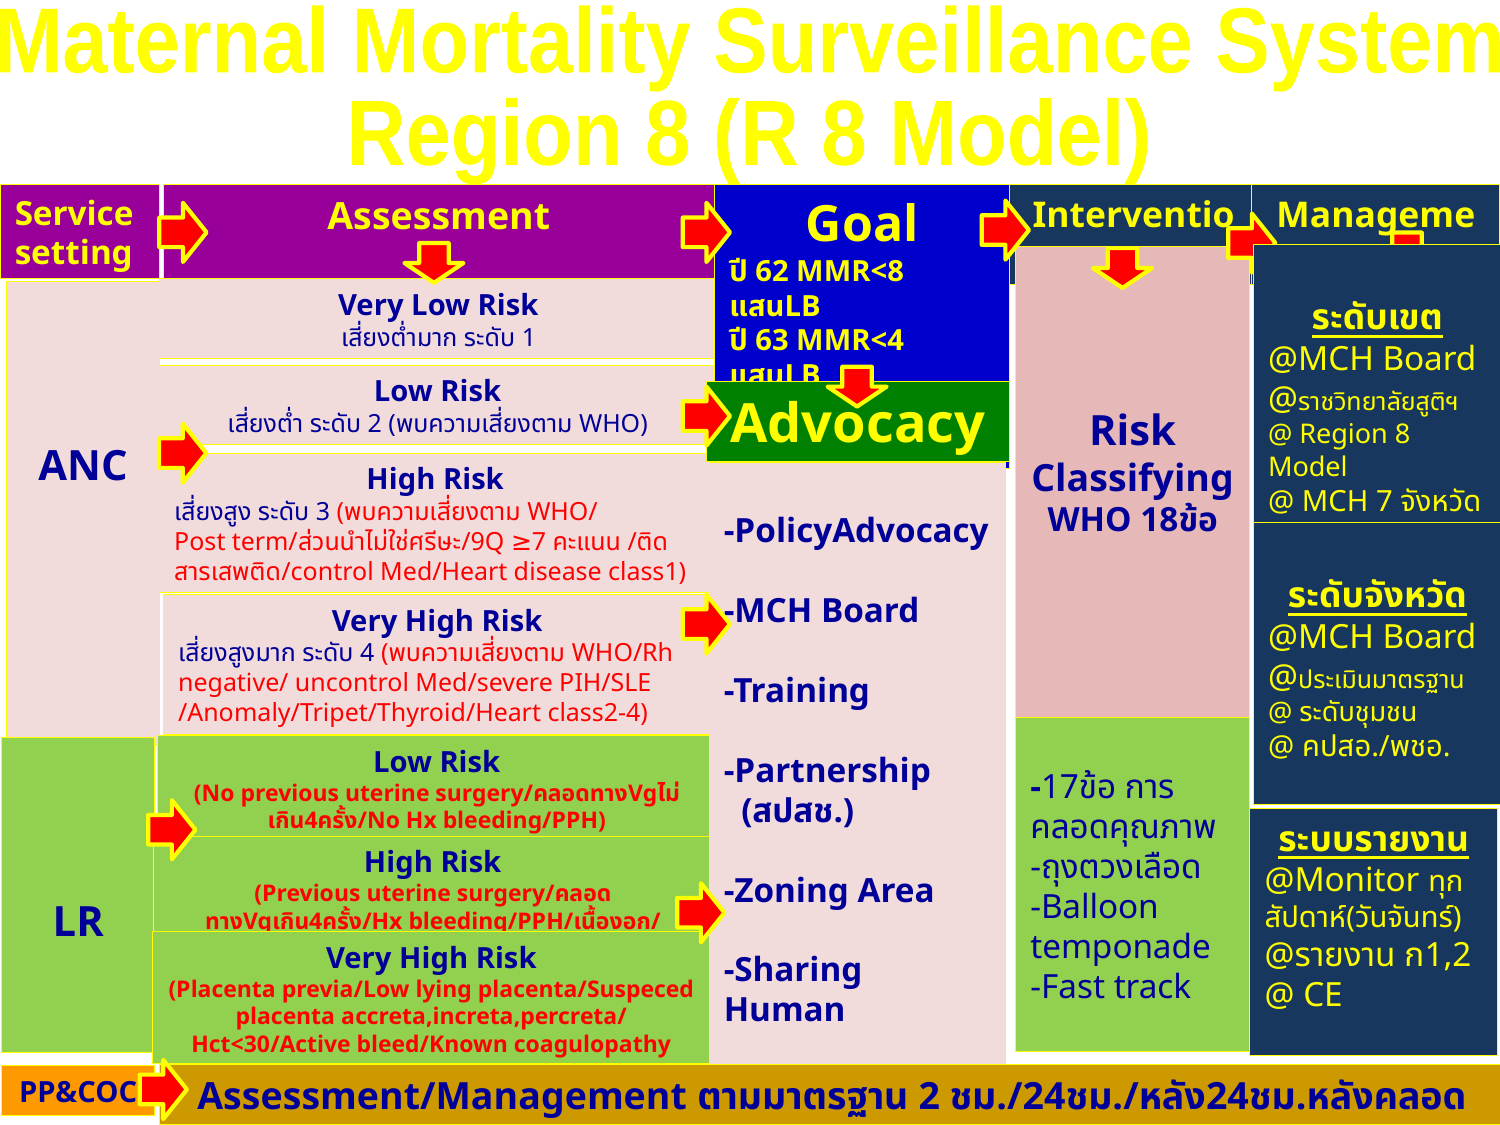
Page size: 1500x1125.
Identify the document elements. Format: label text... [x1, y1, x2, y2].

text_box ANC [6, 281, 160, 746]
text_box Risk Classifying WHO 18ข้อ [1015, 246, 1250, 717]
text_box Very High Risk เสี่ยงสูงมาก ระดับ 4 (พบความเสี่ยงตาม WHO/Rh negative/ uncontrol Med/severe PIH/SLE /Anomaly/Tripet/Thyroid/Heart class2-4) [163, 594, 709, 735]
text_box Low Risk (No previous uterine surgery/คลอดทางVgไม่เกิน4ครั้ง/No Hx bleeding/PPH) [157, 735, 709, 836]
text_box Intervention [1009, 184, 1251, 246]
text_box [157, 200, 209, 264]
text_box High Risk (Previous uterine surgery/คลอดทางVgเกิน4ครั้ง/Hx bleeding/PPH/เนื้องอก/ Chorioamniotis) [153, 836, 709, 931]
text_box LR [1, 737, 155, 1053]
text_box -17ข้อ การคลอดคุณภาพ -ถุงตวงเลือด -Balloon temponade -Fast track [1015, 717, 1250, 1052]
text_box -PolicyAdvocacy -MCH Board -Training -Partnership (สปสช.) -Zoning Area -Sharing Human -พชอ. [709, 462, 1006, 1064]
text_box [675, 881, 727, 945]
text_box [1090, 246, 1155, 290]
text_box [1390, 230, 1424, 244]
text_box [1226, 211, 1278, 275]
text_box ระดับเขต @MCH Board @ราชวิทยาลัยสูติฯ @ Region 8 Model @ MCH 7 จังหวัด [1253, 244, 1500, 522]
text_box Assessment/Management ตามมาตรฐาน 2 ชม./24ชม./หลัง24ชม.หลังคลอด [159, 1064, 1500, 1125]
text_box Very High Risk (Placenta previa/Low lying placenta/Suspeced placenta accreta,increta,percreta/ Hct<30/Active bleed/Known coagulopathy [152, 931, 709, 1064]
text_box Management [1251, 184, 1500, 244]
text_box [680, 384, 732, 448]
text_box [825, 364, 889, 409]
text_box Service setting [0, 184, 160, 279]
text_box ระบบรายงาน @Monitor ทุกสัปดาห์(วันจันทร์) @รายงาน ก1,2 @ CE [1249, 808, 1498, 1056]
text_box PP&COC [1, 1065, 155, 1116]
text_box [146, 798, 198, 862]
text_box [680, 200, 732, 264]
text_box [156, 421, 208, 485]
text_box Advocacy [706, 381, 1010, 462]
text_box Very Low Risk เสี่ยงต่ำมาก ระดับ 1 [159, 278, 714, 359]
text_box Low Risk เสี่ยงต่ำ ระดับ 2 (พบความเสี่ยงตาม WHO) [159, 365, 714, 445]
text_box High Risk เสี่ยงสูง ระดับ 3 (พบความเสี่ยงตาม WHO/ Post term/ส่วนนำไม่ใช่ศรีษะ/9Q ≥7 คะแนน /ติดสารเสพติด/control Med/Heart disease class1) [159, 453, 709, 593]
text_box [402, 240, 466, 285]
text_box [137, 1057, 189, 1122]
text_box [680, 592, 732, 656]
text_box Assessment [163, 184, 714, 278]
text_box Goal ปี 62 MMR<8 แสนLB ปี 63 MMR<4 แสนLB ปี 64 MMR=0 แสนLB [714, 184, 1010, 381]
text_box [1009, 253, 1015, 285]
text_box ระดับจังหวัด @MCH Board @ประเมินมาตรฐาน @ ระดับชุมชน @ คปสอ./พชอ. [1253, 522, 1500, 805]
text_box [979, 198, 1031, 262]
